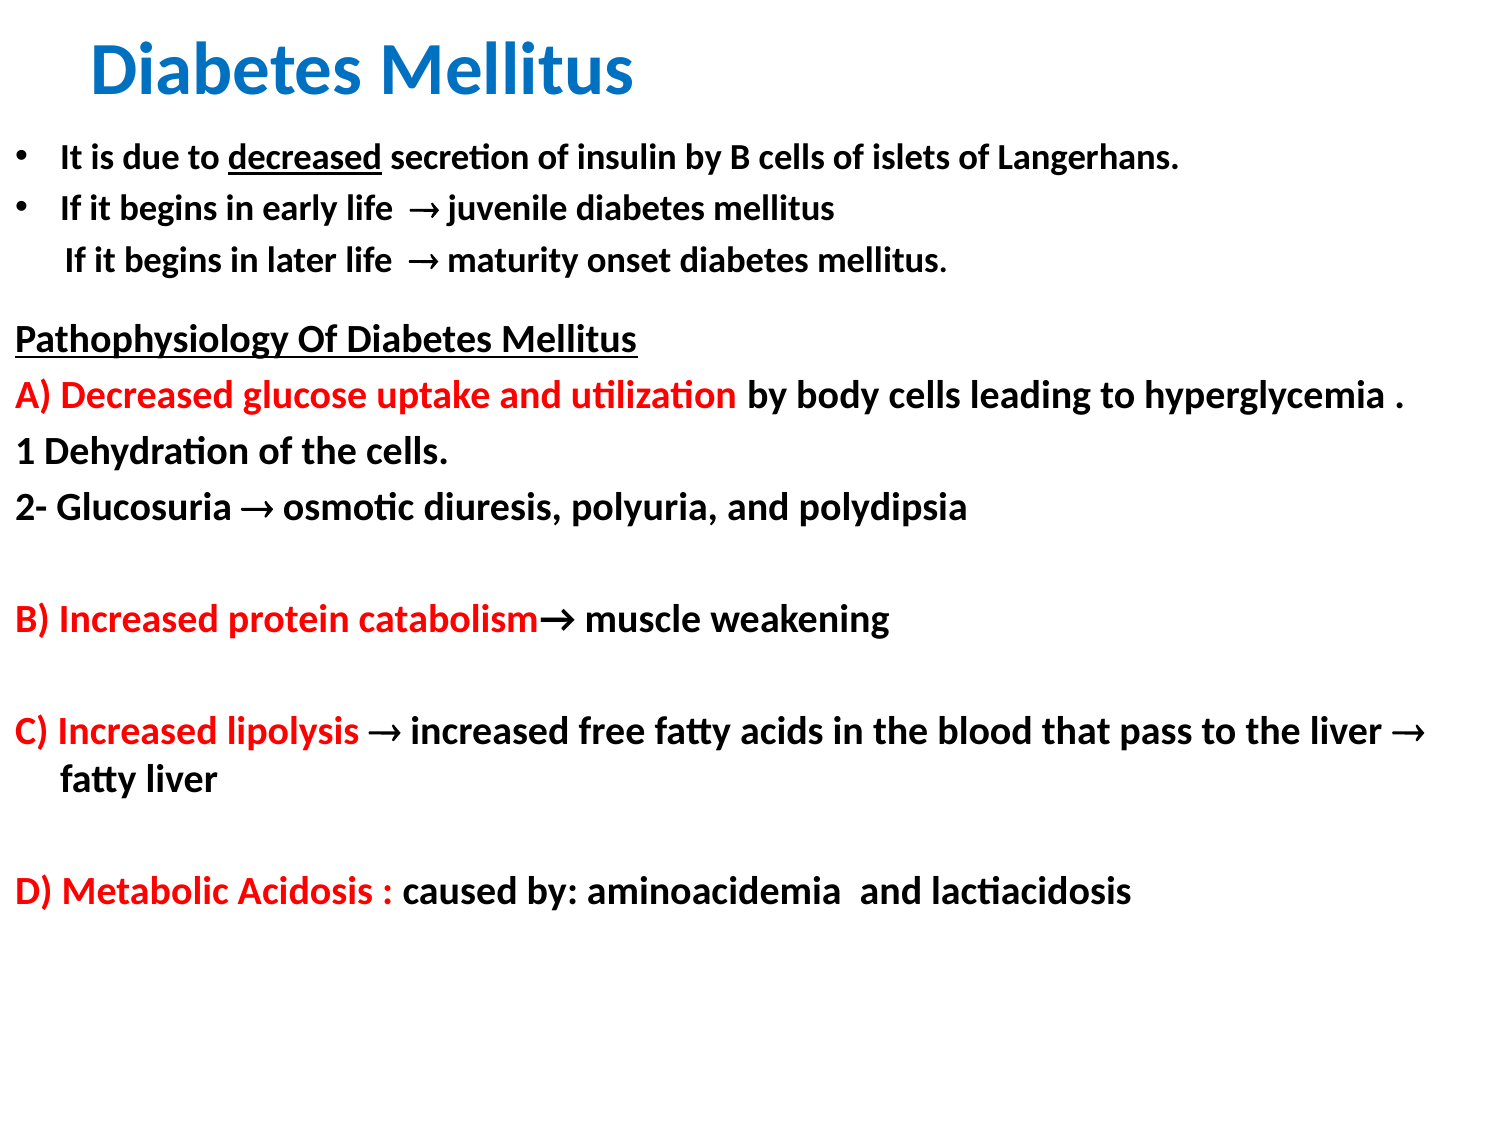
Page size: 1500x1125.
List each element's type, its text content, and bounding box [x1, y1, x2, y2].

title Diabetes Mellitus [75, 0, 1425, 125]
list It is due to decreased secretion of insulin by B cells of islets of Langerhans. If it begins in early life  juvenile diabetes mellitus If it begins in later life  maturity onset diabetes mellitus. Pathophysiology Of Diabetes Mellitus A) Decreased glucose uptake and utilization by body cells leading to hyperglycemia . 1 Dehydration of the cells. 2- Glucosuria  osmotic diuresis, polyuria, and polydipsia B) Increased protein catabolism→ muscle weakening C) Increased lipolysis  increased free fatty acids in the blood that pass to the liver  fatty liver D) Metabolic Acidosis : caused by: aminoacidemia and lactiacidosis [0, 125, 1500, 1099]
